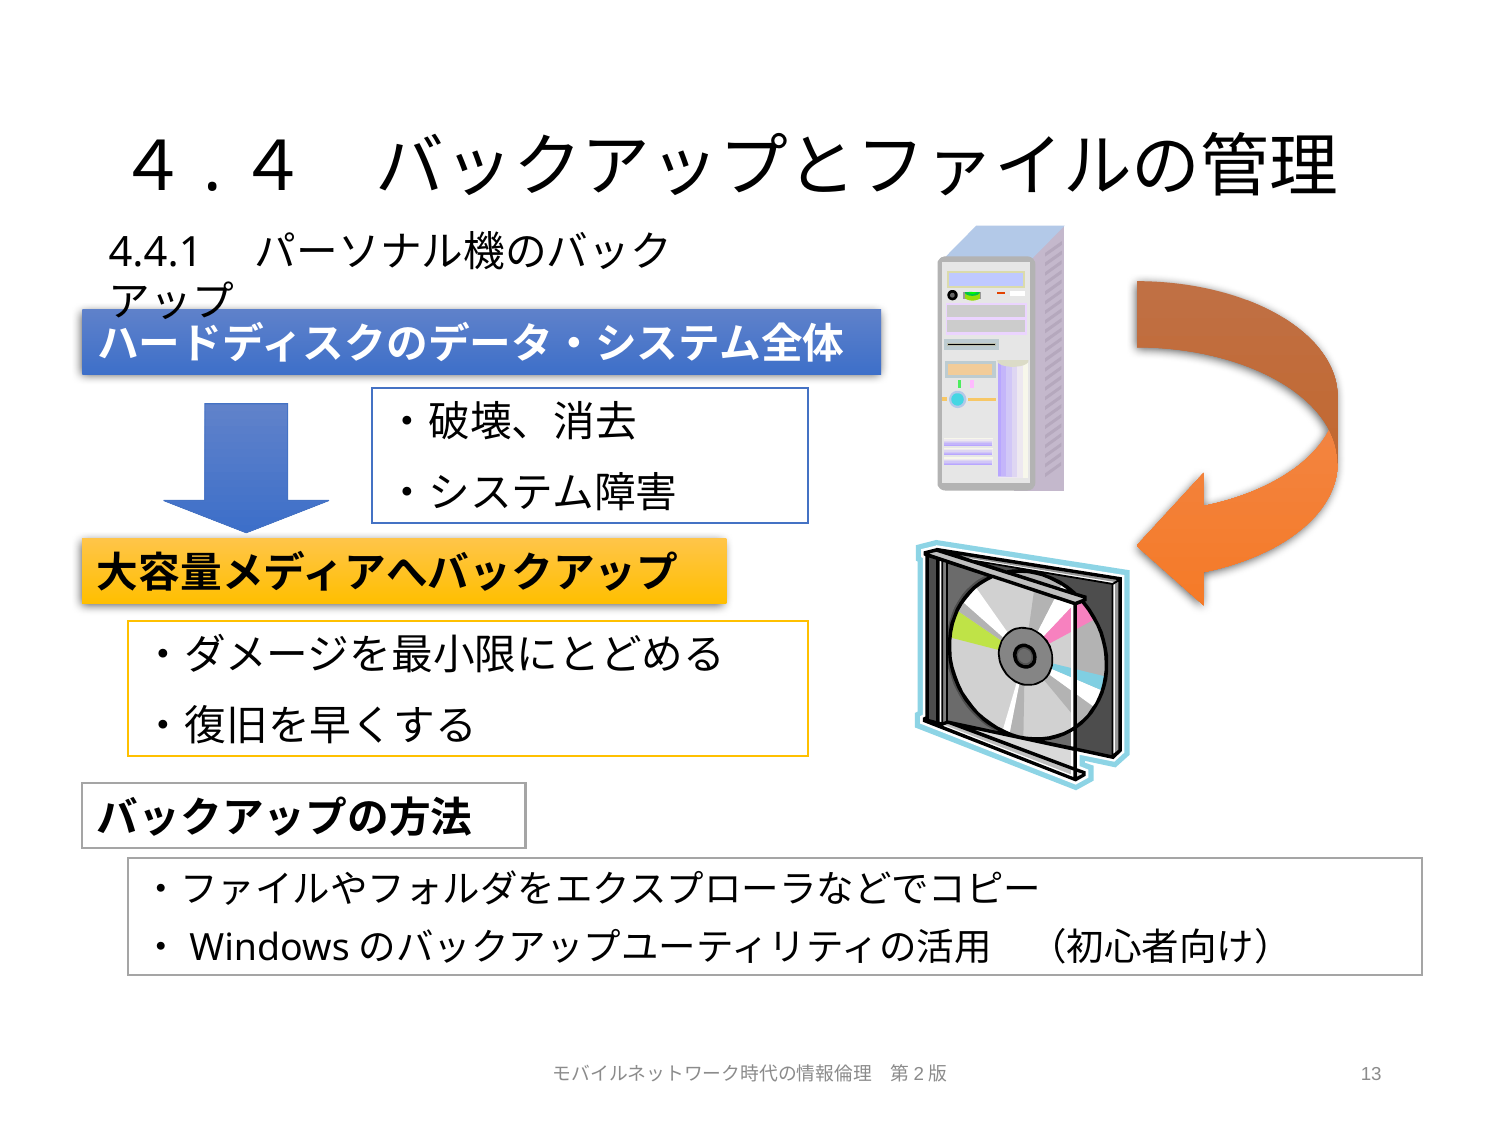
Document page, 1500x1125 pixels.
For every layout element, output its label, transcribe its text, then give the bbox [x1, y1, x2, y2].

picture [937, 222, 1069, 495]
text_box バックアップの方法 [81, 782, 527, 849]
text_box ・ダメージを最小限にとどめる ・復旧を早くする [127, 620, 809, 757]
text_box [163, 403, 330, 534]
footer モバイルネットワーク時代の情報倫理 第2版 [496, 1042, 1004, 1103]
picture [913, 539, 1131, 792]
text_box 大容量メディアへバックアップ [82, 538, 727, 604]
text_box [1136, 281, 1338, 606]
text_box ハードディスクのデータ・システム全体 [82, 309, 882, 375]
text_box ・ファイルやフォルダをエクスプローラなどでコピー ・Windowsのバックアップユーティリティの活用 （初心者向け） [127, 857, 1423, 976]
text_box 4.4.1 パーソナル機のバックアップ [93, 217, 750, 333]
text_box ・破壊、消去 ・システム障害 [371, 387, 809, 524]
slide_number 13 [1059, 1042, 1397, 1103]
title ４.４ バックアップとファイルの管理 [103, 59, 1397, 278]
